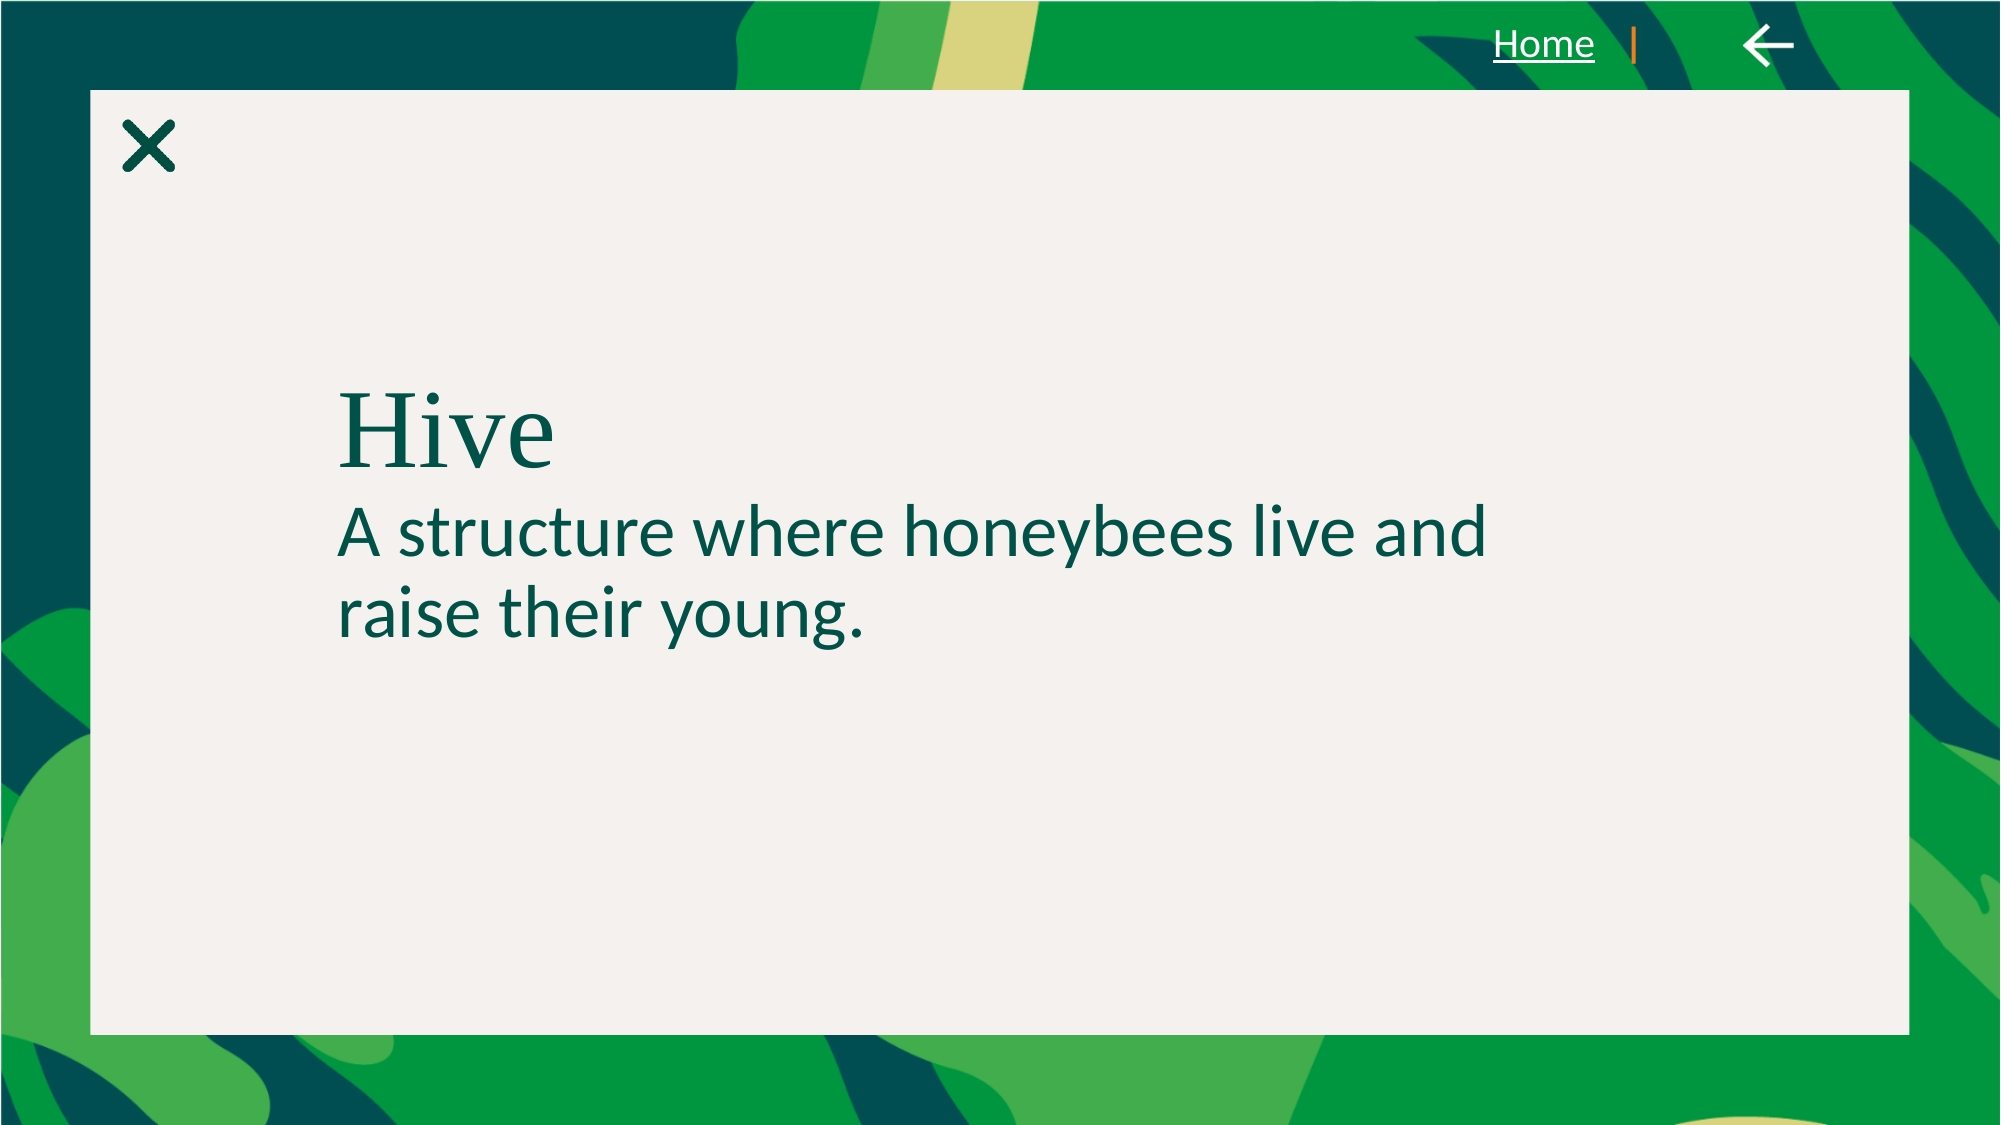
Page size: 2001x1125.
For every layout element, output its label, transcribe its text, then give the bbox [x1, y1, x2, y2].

text_box [89, 89, 437, 1036]
text_box Home | [1563, 25, 1682, 74]
text_box [1563, 89, 1911, 1036]
title Hive A structure where honeybees live and raise their young. [322, 261, 437, 752]
picture [3, 0, 2000, 1125]
